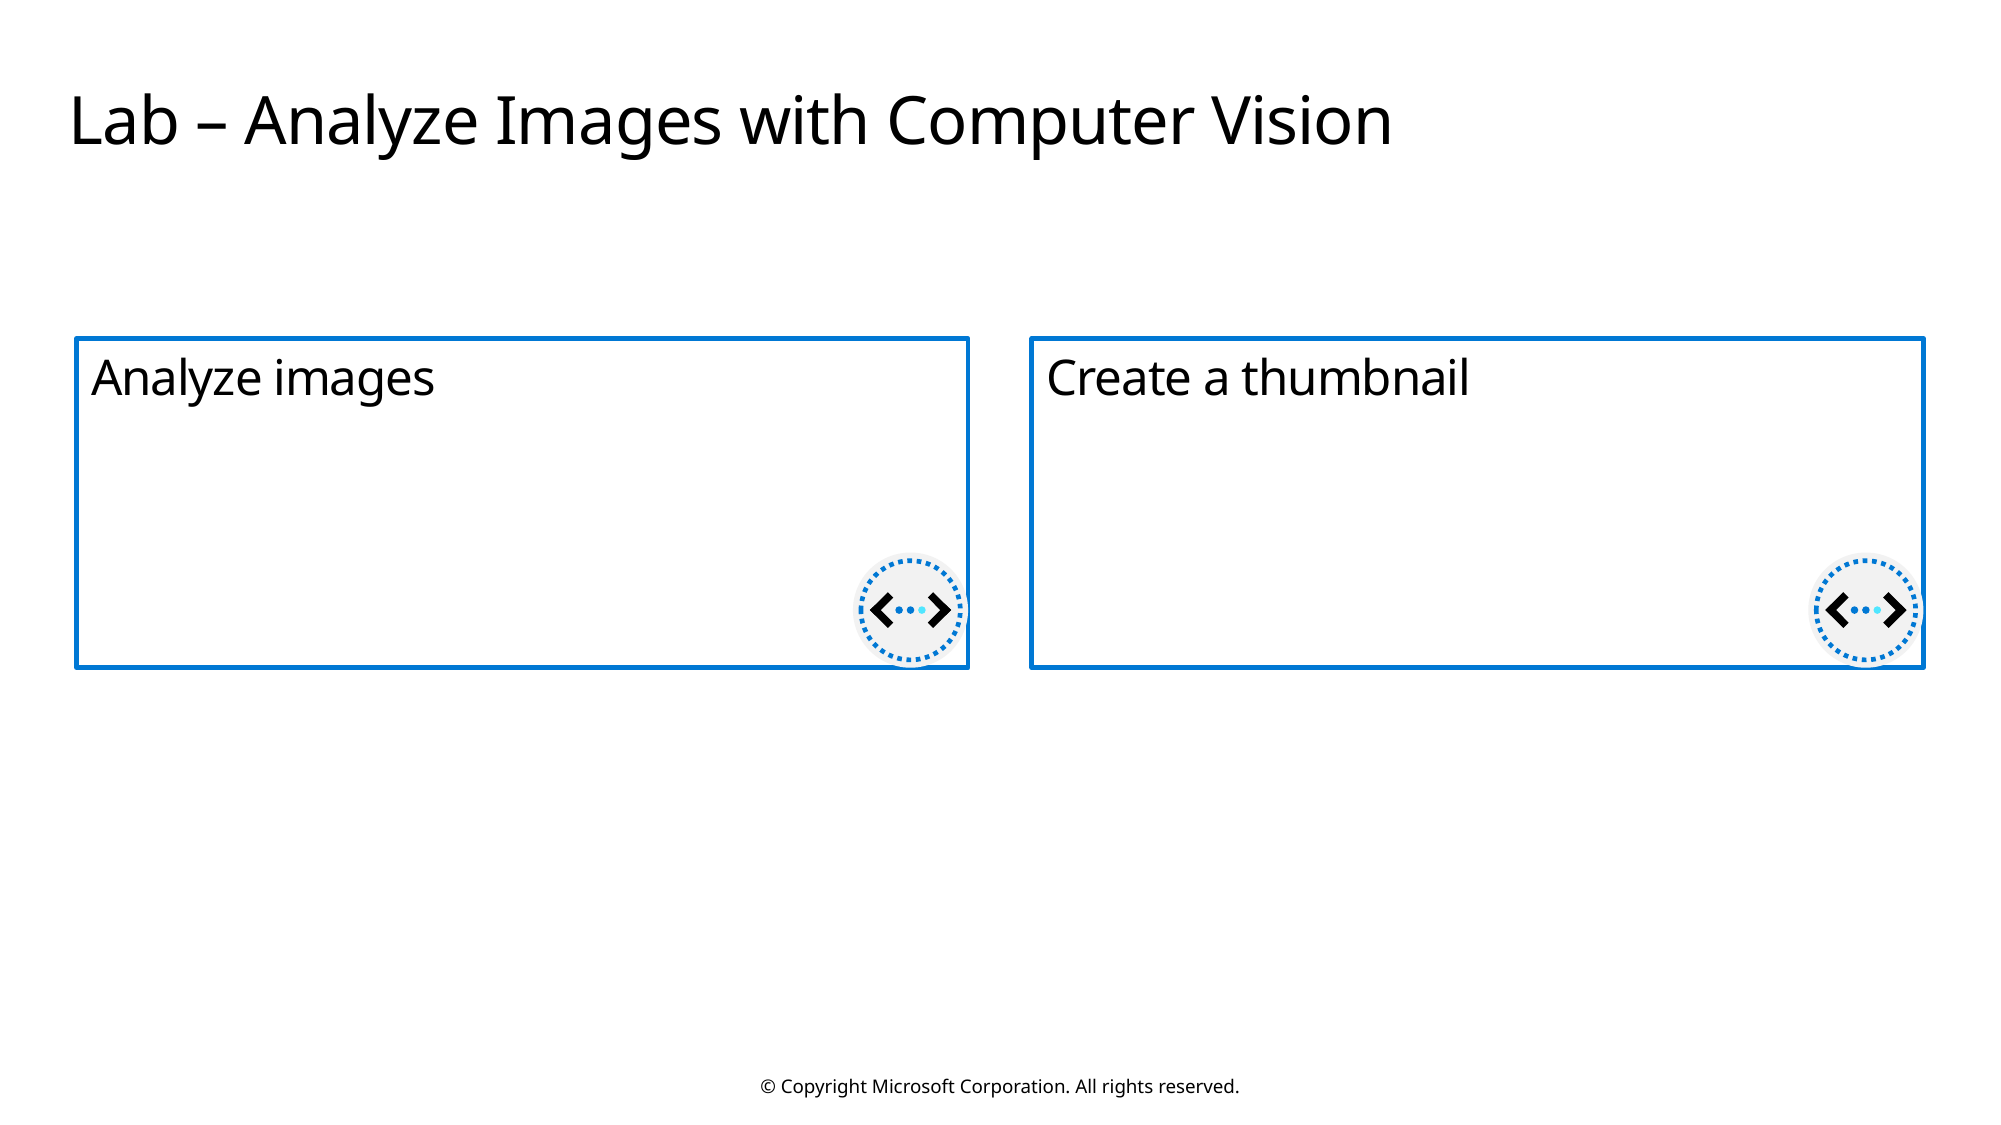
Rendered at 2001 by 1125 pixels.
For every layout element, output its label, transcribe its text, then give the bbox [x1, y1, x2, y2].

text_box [1808, 552, 1924, 668]
title Lab – Analyze Images with Computer Vision [68, 72, 1930, 184]
text_box Analyze images [76, 338, 969, 668]
text_box Create a thumbnail [1031, 338, 1924, 668]
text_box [852, 552, 969, 668]
